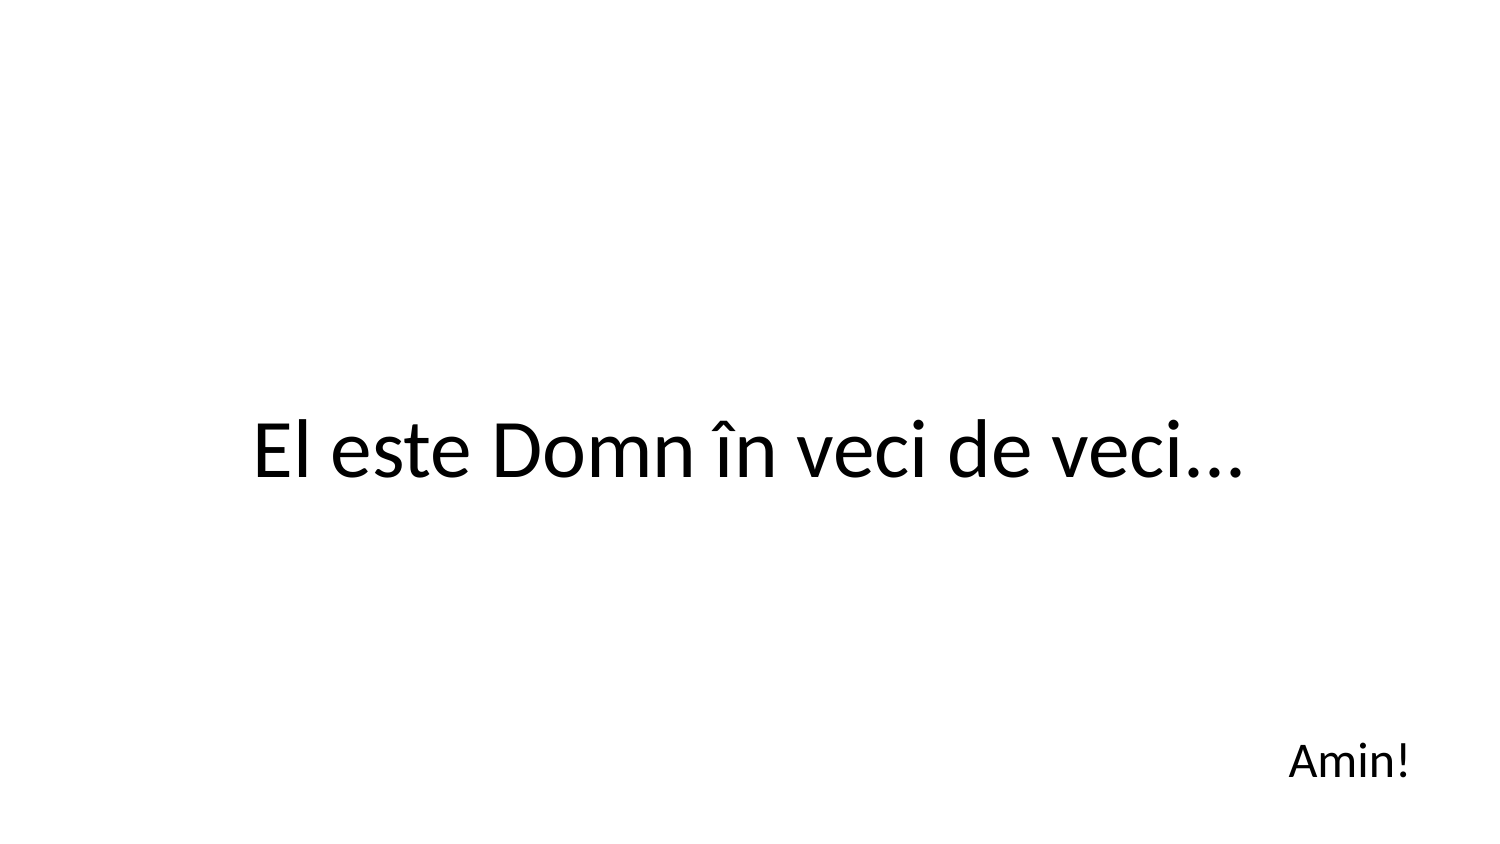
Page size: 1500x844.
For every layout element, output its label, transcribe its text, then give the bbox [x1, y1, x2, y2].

text_box El este Domn în veci de veci... [237, 341, 1263, 502]
text_box Amin! [1273, 674, 1427, 795]
